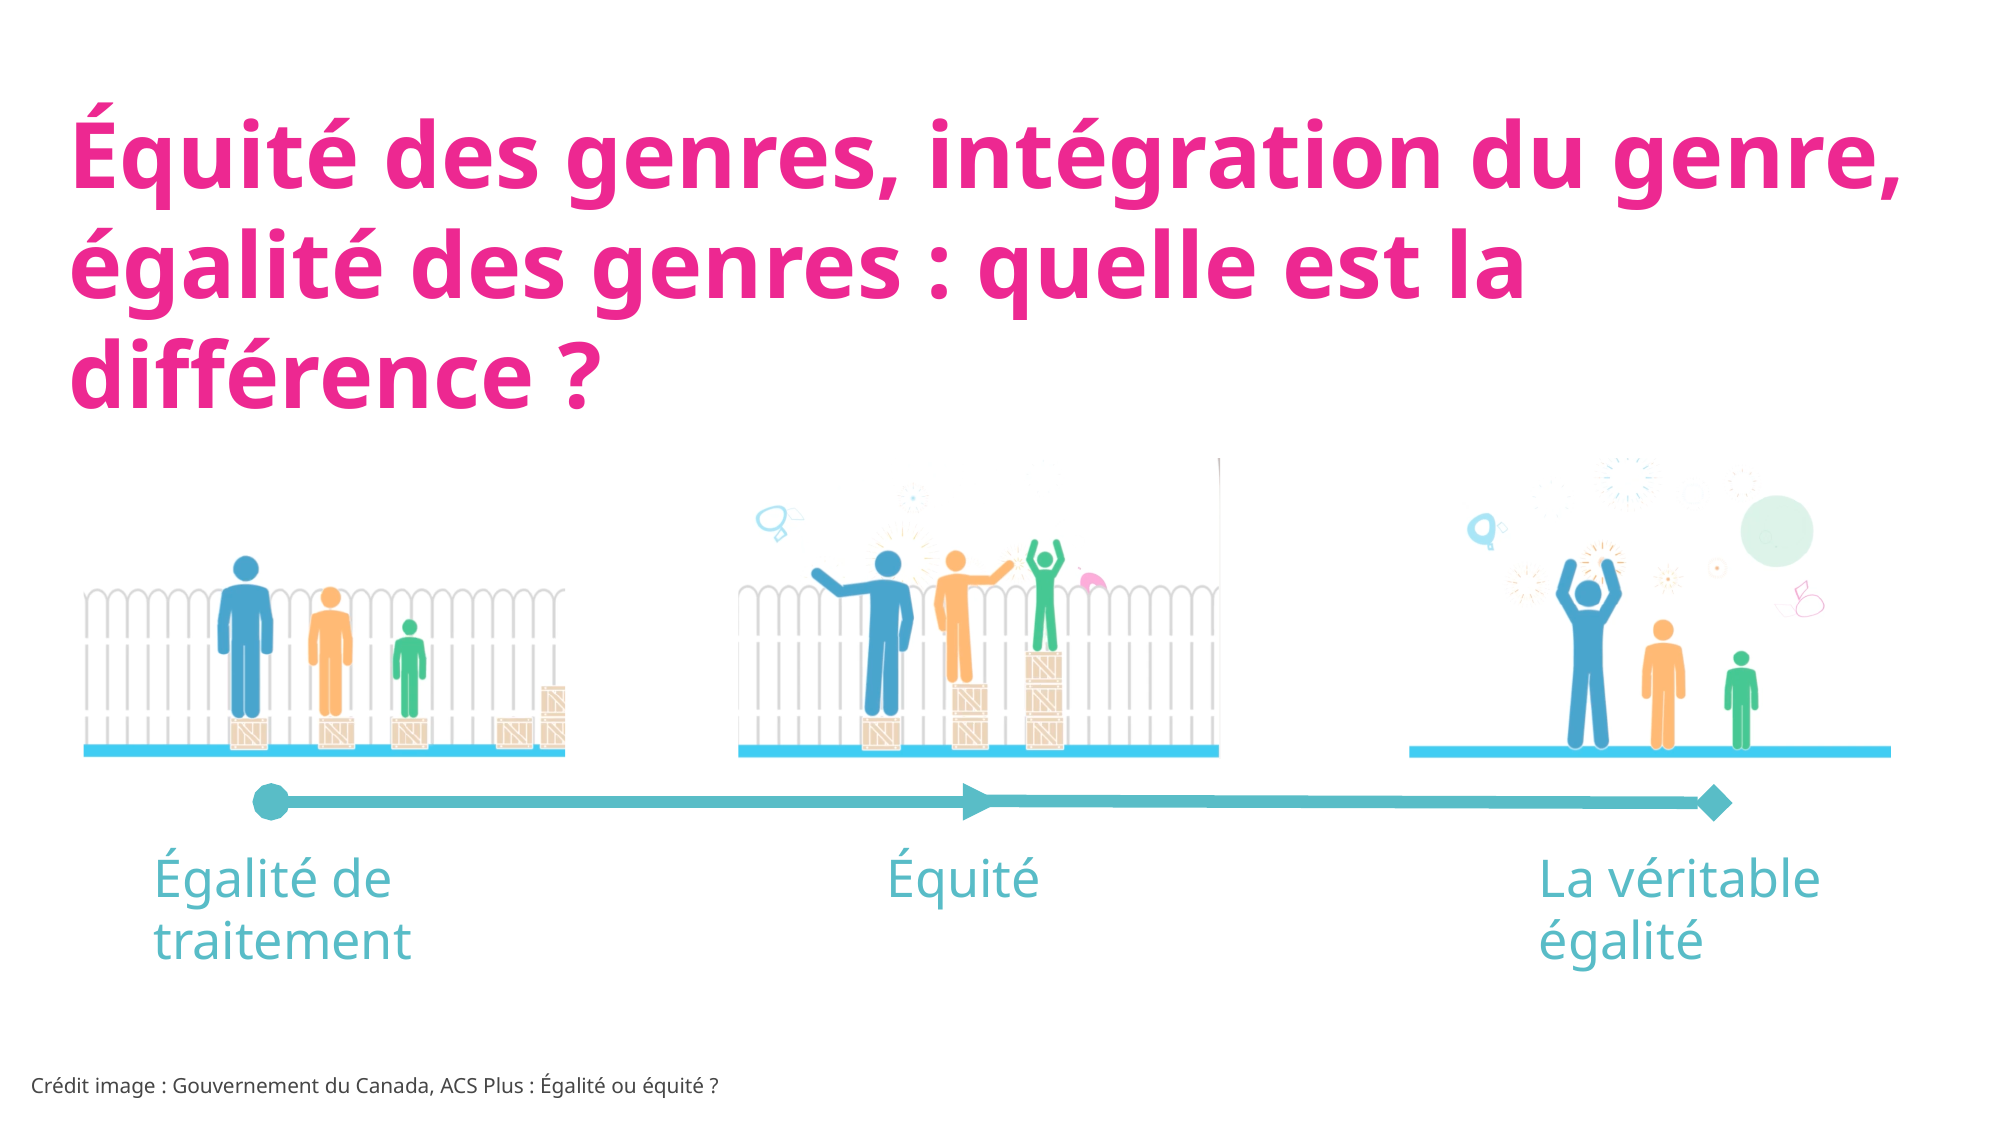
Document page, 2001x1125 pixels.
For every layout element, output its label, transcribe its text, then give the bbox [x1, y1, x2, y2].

picture [738, 457, 1221, 759]
text_box Crédit image : Gouvernement du Canada, ACS Plus : Égalité ou équité ? [15, 1057, 1150, 1122]
picture [1409, 458, 1892, 759]
title Équité [738, 845, 1189, 971]
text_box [270, 800, 1714, 804]
title Égalité de traitement [153, 845, 544, 971]
title Équité des genres, intégration du genre, égalité des genres : quelle est la différence ? [68, 97, 1932, 223]
title La véritable égalité [1538, 845, 1858, 971]
picture [83, 457, 566, 759]
